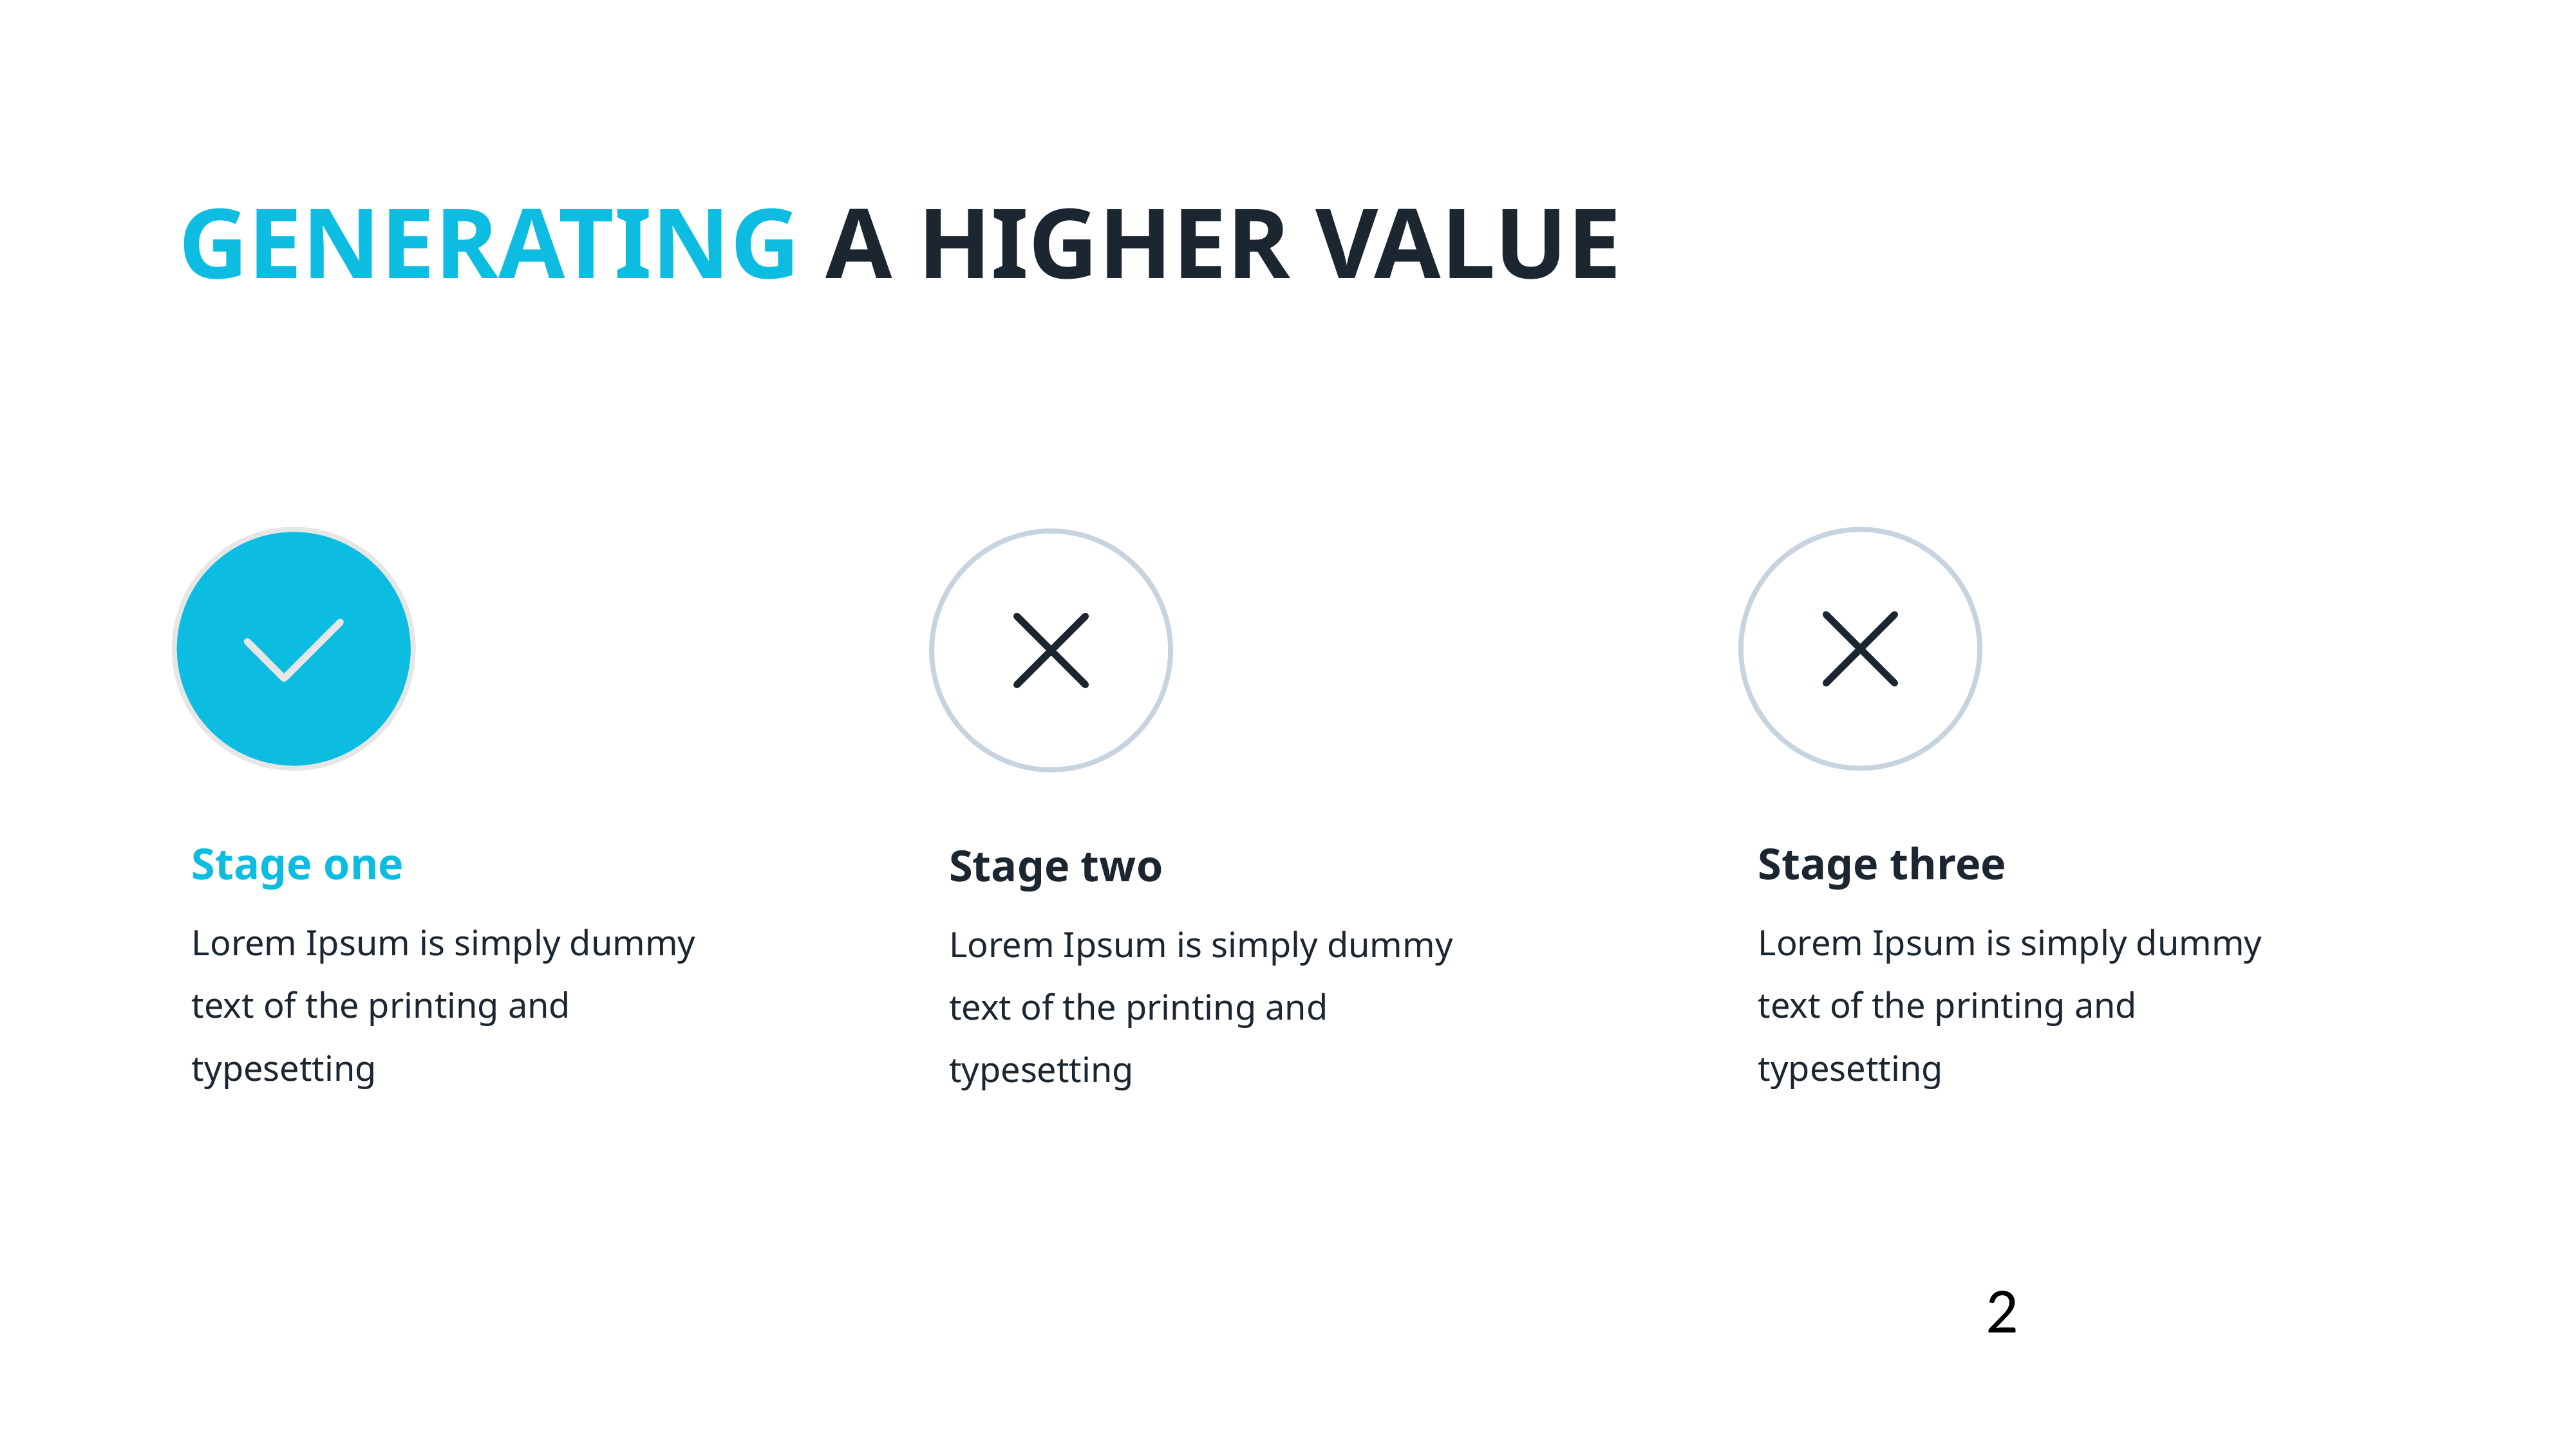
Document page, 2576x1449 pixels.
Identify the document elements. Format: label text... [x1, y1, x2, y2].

title GENERATING A HIGHER VALUE [169, 176, 2408, 312]
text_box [1740, 529, 1980, 769]
list Stage two Lorem Ipsum is simply dummy text of the printing and typesetting [939, 808, 1483, 1188]
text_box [931, 530, 1171, 771]
list Stage one Lorem Ipsum is simply dummy text of the printing and typesetting [182, 806, 726, 1187]
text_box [174, 529, 413, 769]
text_box Stage three Lorem Ipsum is simply dummy text of the printing and typesetting [1749, 806, 2292, 1186]
slide_number 2 [1977, 1263, 2576, 1449]
